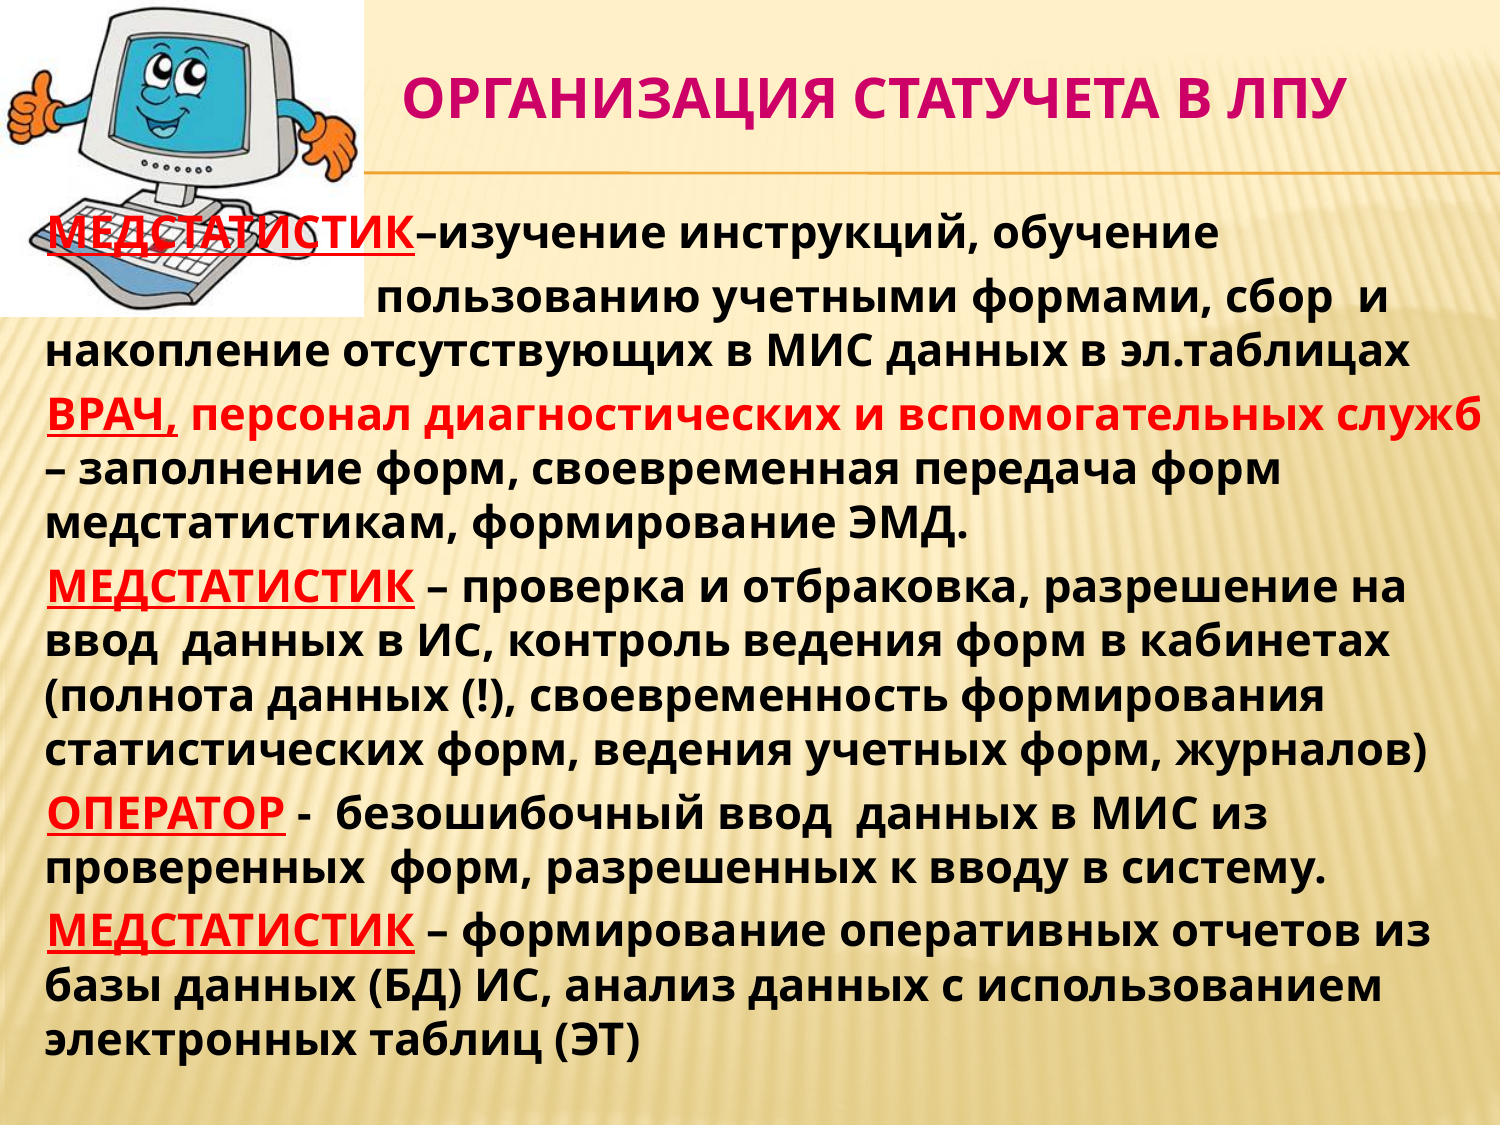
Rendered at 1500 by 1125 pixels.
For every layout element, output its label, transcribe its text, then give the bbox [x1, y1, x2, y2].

picture [0, 0, 364, 317]
list МЕДСТАТИСТИК–изучение инструкций, обучение пользованию учетными формами, сбор и накопление отсутствующих в МИС данных в эл.таблицах ВРАЧ, персонал диагностических и вспомогательных служб – заполнение форм, своевременная передача форм медстатистикам, формирование ЭМД. МЕДСТАТИСТИК – проверка и отбраковка, разрешение на ввод данных в ИС, контроль ведения форм в кабинетах (полнота данных (!), своевременность формирования статистических форм, ведения учетных форм, журналов) ОПЕРАТОР - безошибочный ввод данных в МИС из проверенных форм, разрешенных к вводу в систему. МЕДСТАТИСТИК – формирование оперативных отчетов из базы данных (БД) ИС, анализ данных с использованием электронных таблиц (ЭТ) [29, 196, 1500, 1090]
title организация статучета в лпу [372, 30, 1475, 161]
